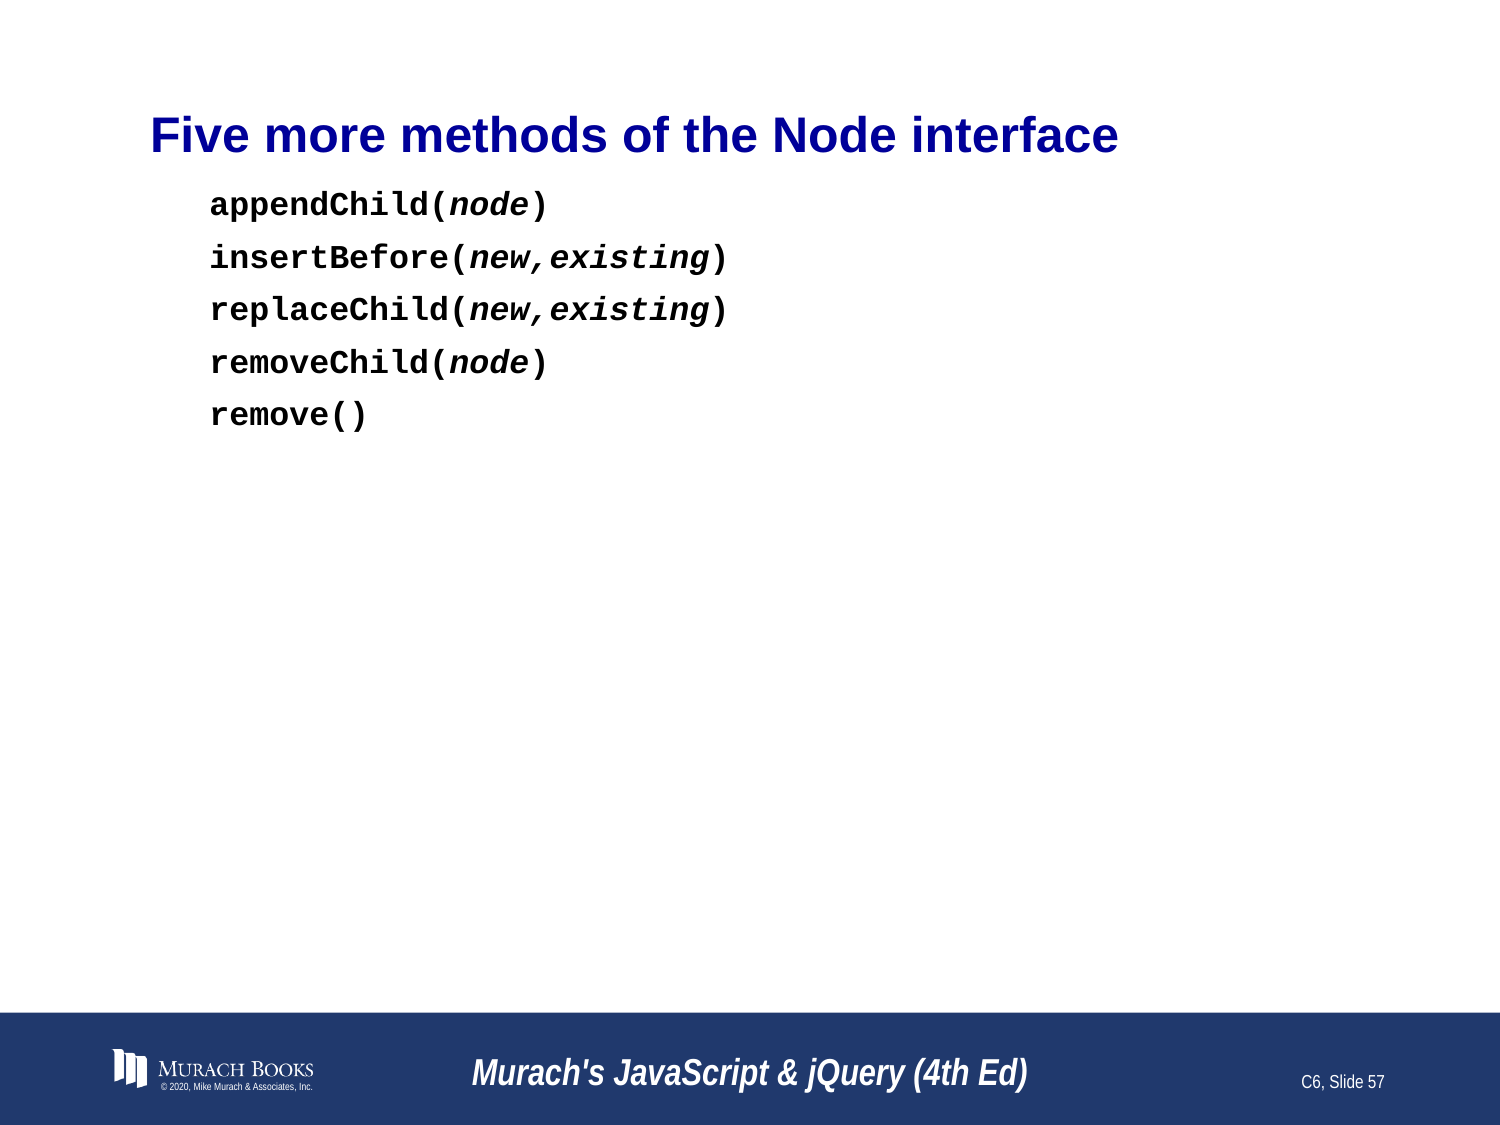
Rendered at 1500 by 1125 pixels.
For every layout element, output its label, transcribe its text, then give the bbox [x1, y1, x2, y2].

list appendChild(node) insertBefore(new,existing) replaceChild(new,existing) removeChild(node) remove() [137, 174, 1350, 975]
title Five more methods of the Node interface [150, 102, 1350, 164]
footer © 2020, Mike Murach & Associates, Inc. [12, 1025, 463, 1100]
slide_number C6, Slide 57 [1087, 1025, 1400, 1100]
slide_number Murach's JavaScript & jQuery (4th Ed) [463, 1025, 1050, 1100]
